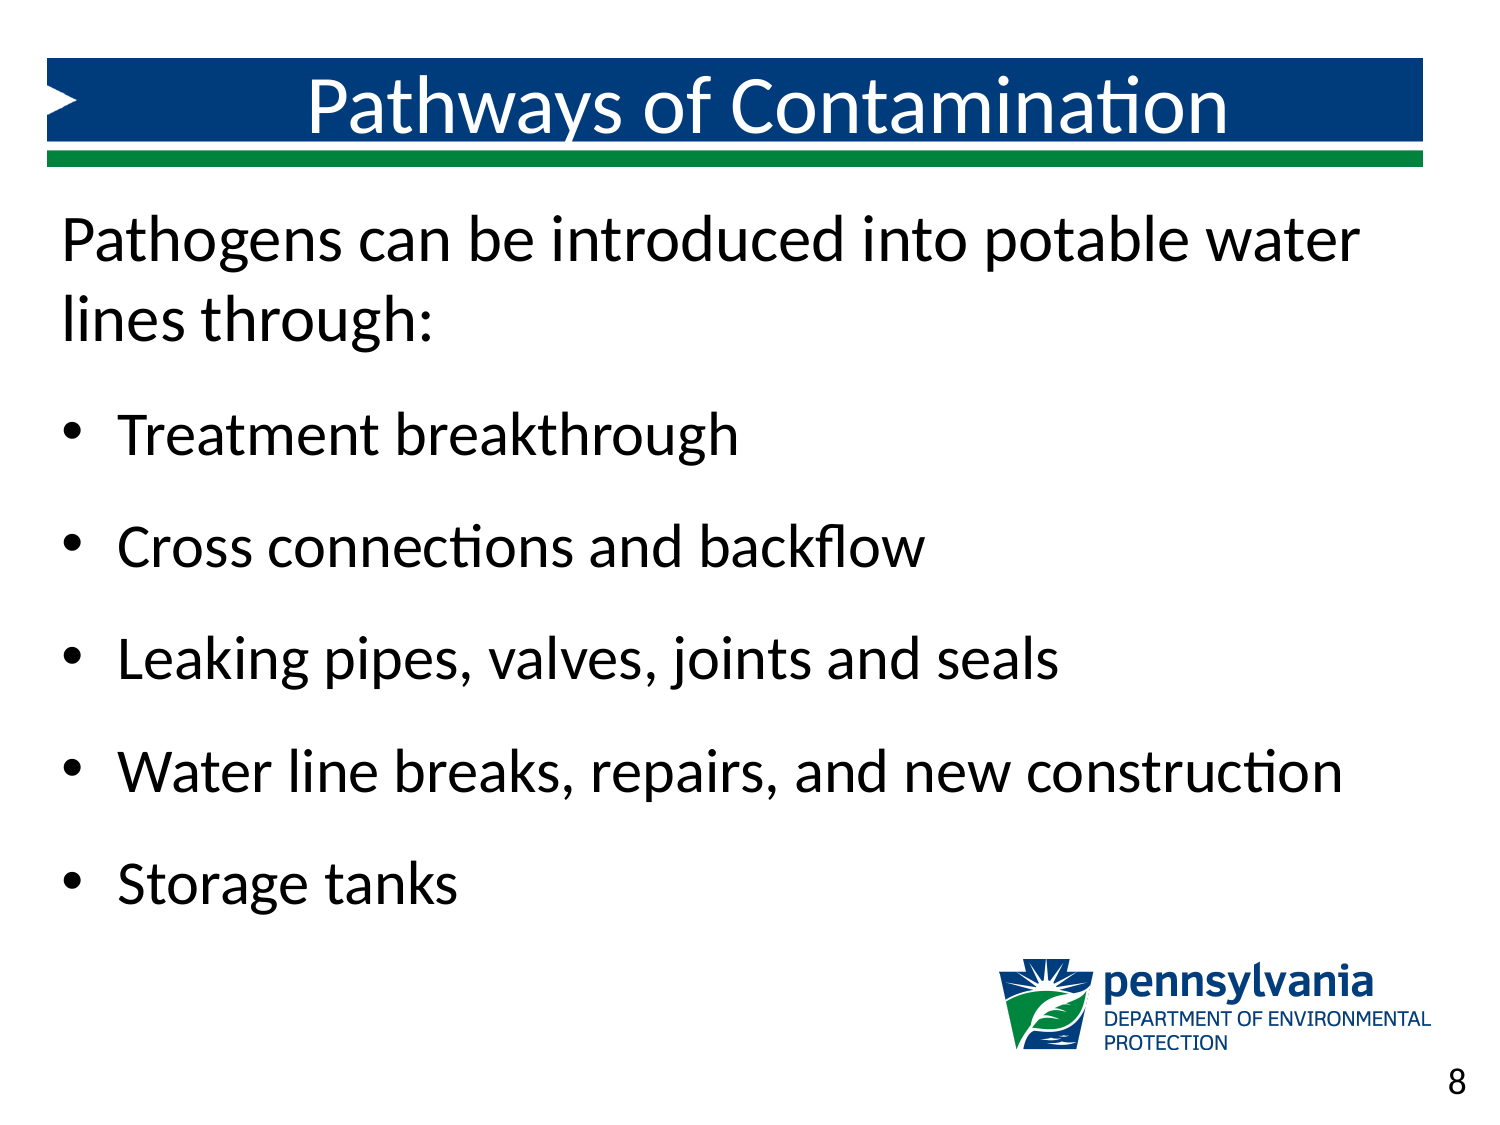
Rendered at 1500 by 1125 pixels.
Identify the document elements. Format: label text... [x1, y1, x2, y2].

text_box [47, 58, 1423, 167]
text_box 8 [1433, 1049, 1482, 1110]
picture [999, 958, 1431, 1051]
list Pathogens can be introduced into potable water lines through: Treatment breakthrough Cross connections and backflow Leaking pipes, valves, joints and seals Water line breaks, repairs, and new construction Storage tanks [46, 187, 1397, 960]
